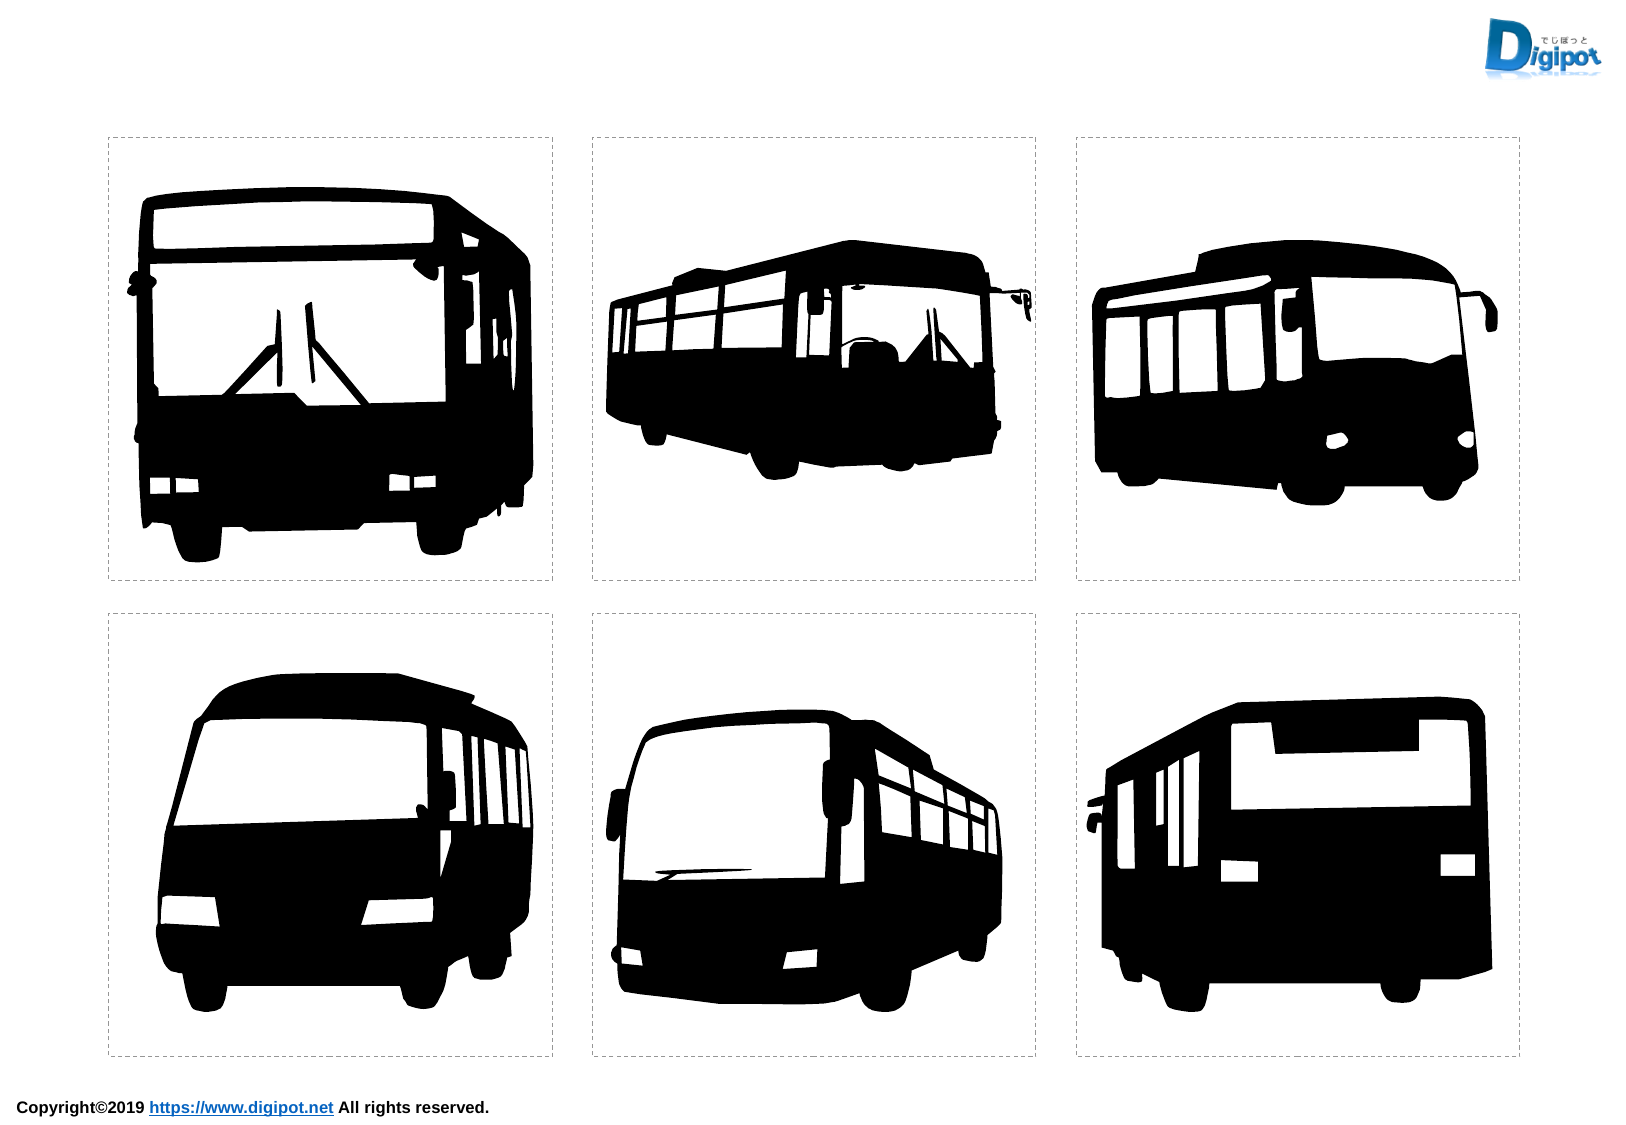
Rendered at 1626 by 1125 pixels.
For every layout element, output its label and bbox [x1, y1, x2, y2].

text_box [606, 240, 1032, 480]
text_box [1086, 696, 1493, 1012]
text_box [155, 673, 534, 1012]
picture [1485, 18, 1602, 82]
text_box [127, 187, 534, 563]
text_box [606, 709, 1003, 1012]
text_box [1091, 240, 1498, 506]
